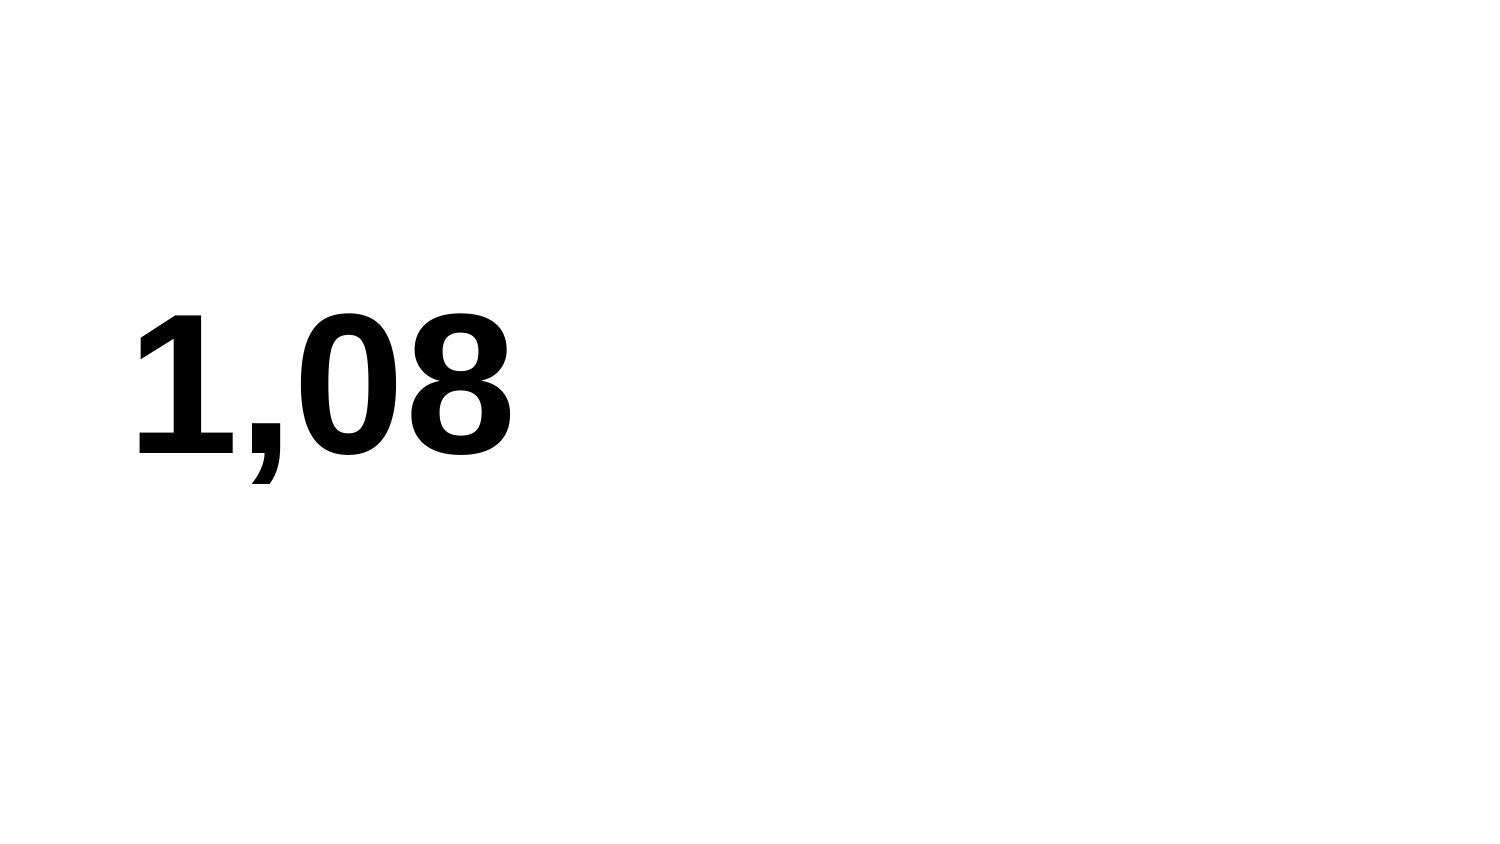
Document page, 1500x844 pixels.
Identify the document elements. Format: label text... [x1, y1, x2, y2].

text_box 1,08 [112, 235, 1388, 509]
